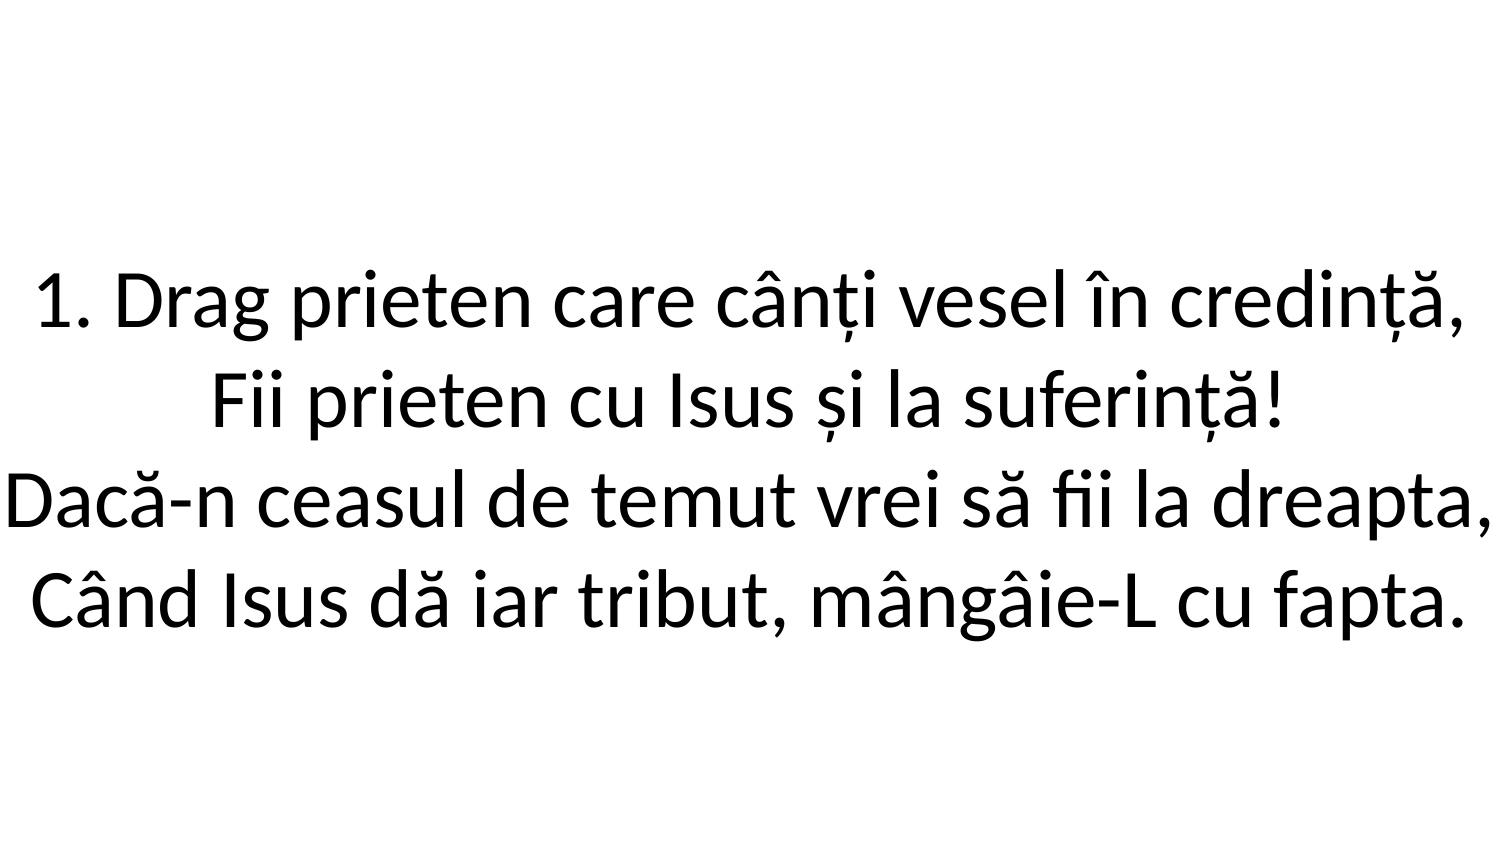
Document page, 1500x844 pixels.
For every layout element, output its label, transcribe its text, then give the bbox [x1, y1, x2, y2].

text_box 1. Drag prieten care cânți vesel în credință, Fii prieten cu Isus și la suferință! Dacă-n ceasul de temut vrei să fii la dreapta, Când Isus dă iar tribut, mângâie-L cu fapta. [0, 192, 1500, 652]
